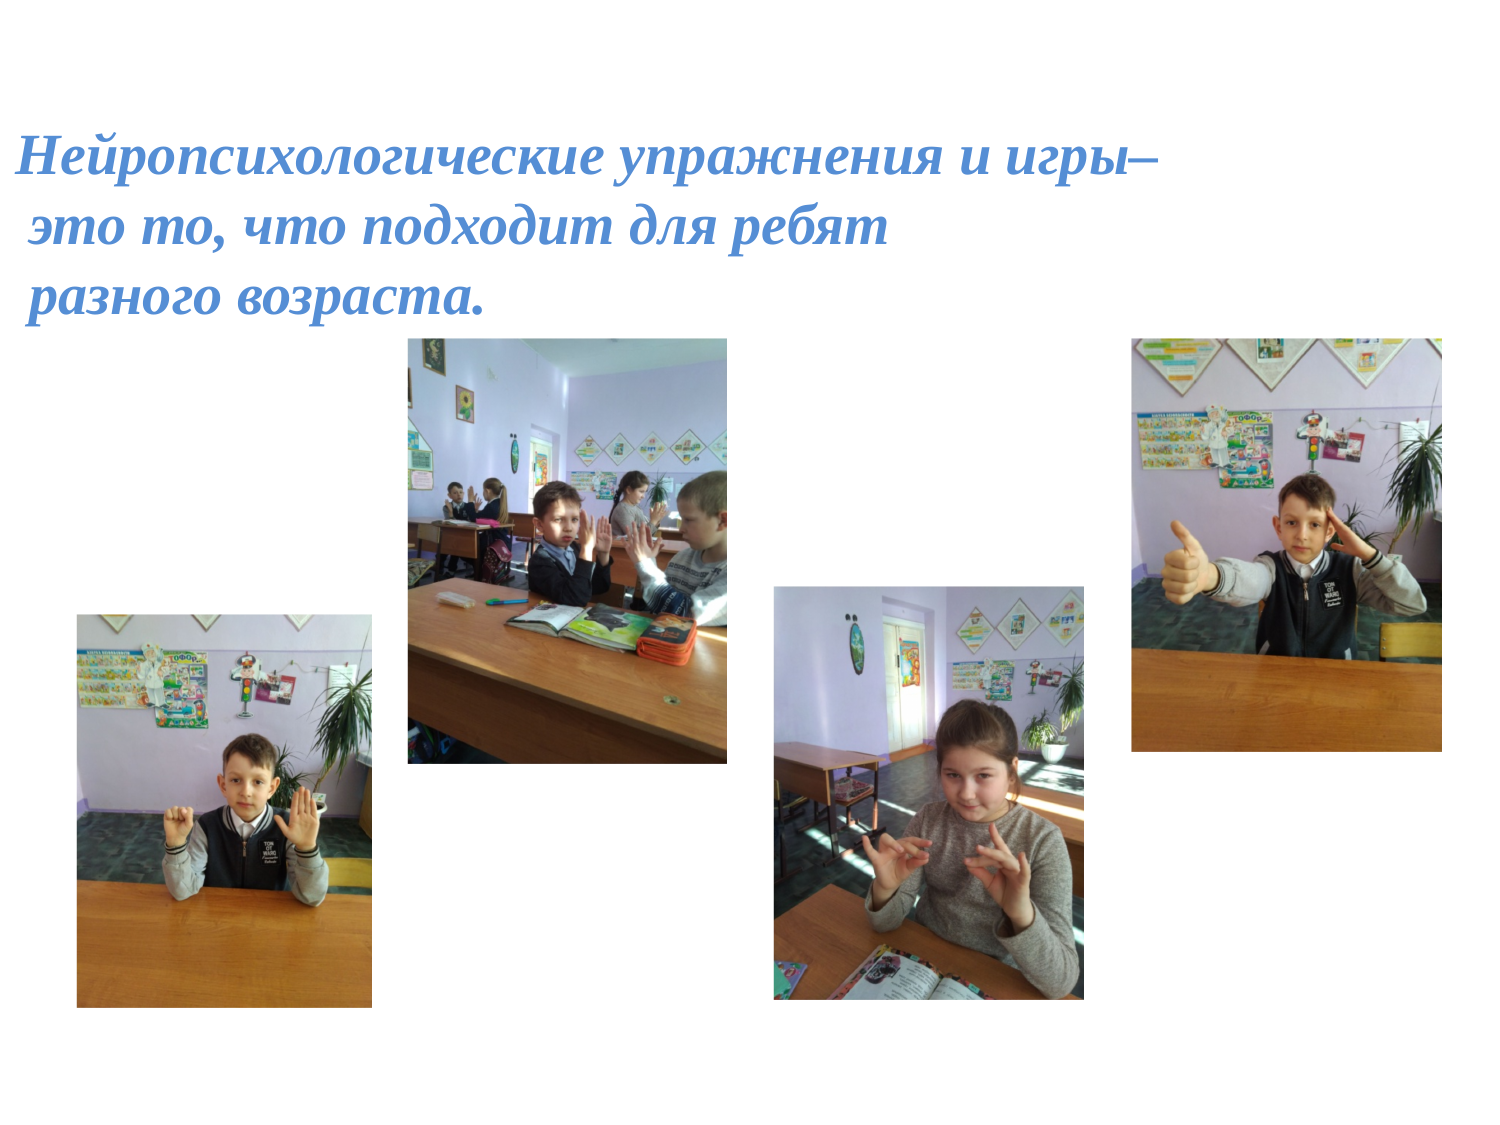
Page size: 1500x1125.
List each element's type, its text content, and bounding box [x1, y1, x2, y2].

picture [27, 339, 1494, 1007]
text_box Нейропсихологические упражнения и игры– это то, что подходит для ребят разного возраста. [0, 108, 1500, 334]
